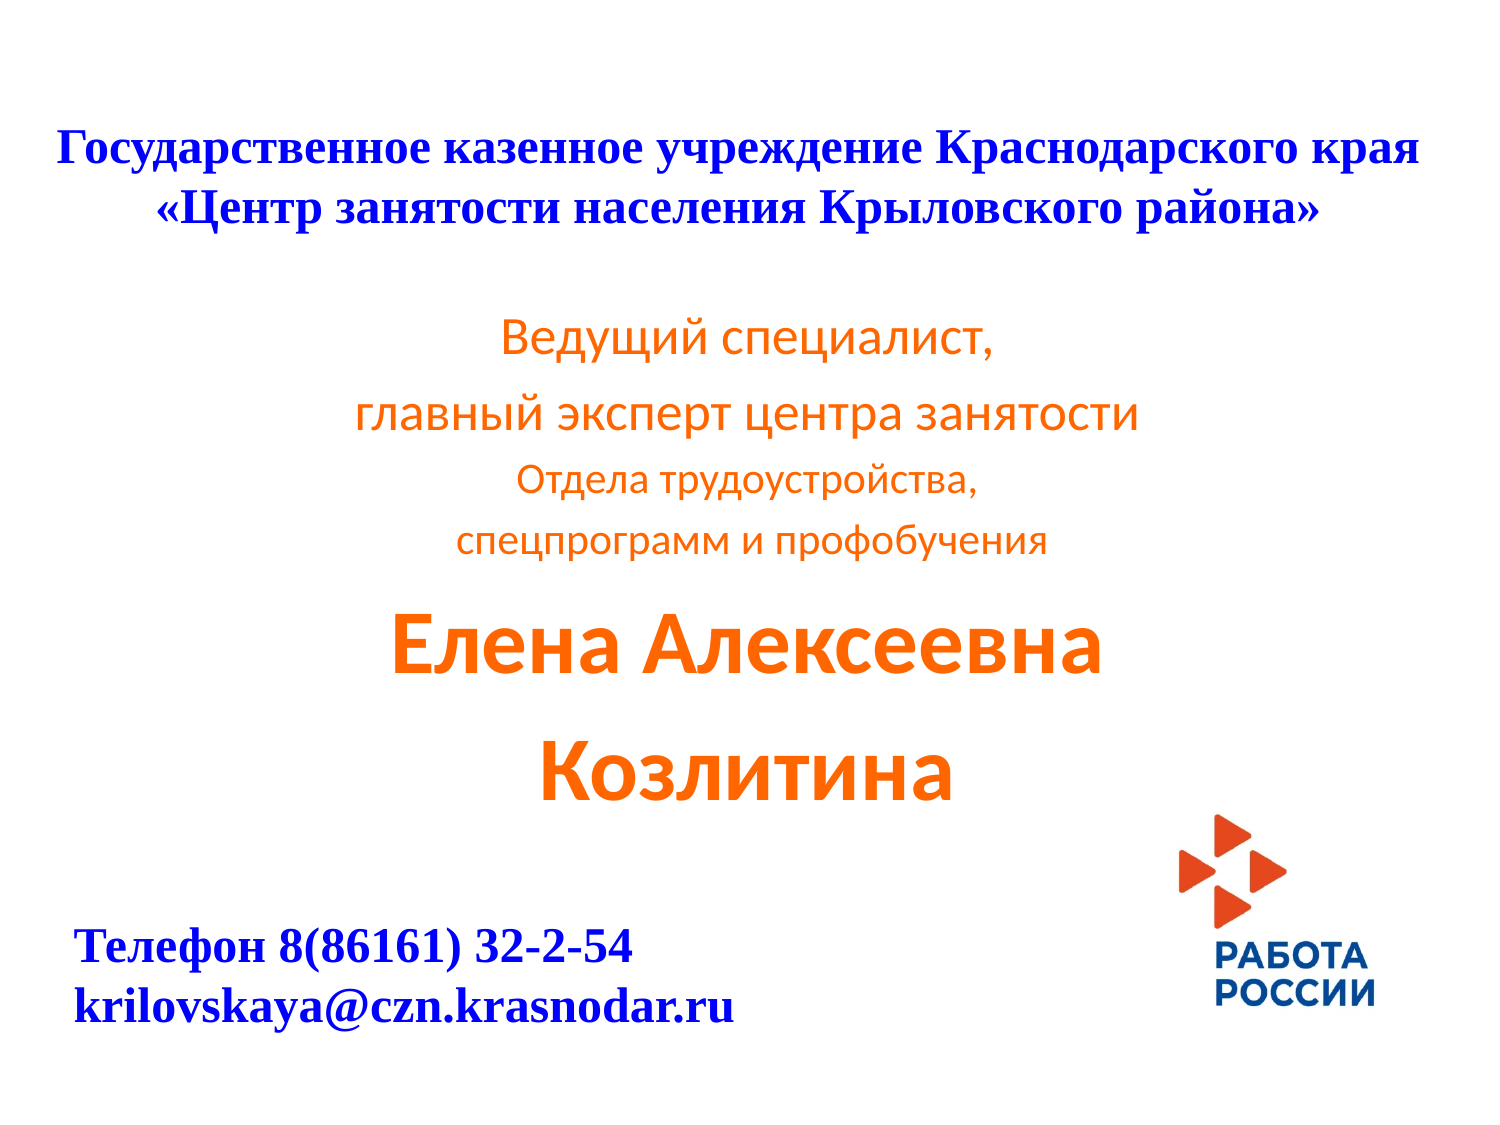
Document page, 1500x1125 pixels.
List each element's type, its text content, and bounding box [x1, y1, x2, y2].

subtitle Ведущий специалист, главный эксперт центра занятости Отдела трудоустройства, спецпрограмм и профобучения Елена Алексеевна Козлитина [222, 292, 1273, 832]
title Государственное казенное учреждение Краснодарского края «Центр занятости населения Крыловского района» [23, 70, 1454, 277]
picture [1171, 808, 1385, 1018]
text_box Телефон 8(86161) 32-2-54 krilovskaya@czn.krasnodar.ru [58, 890, 796, 1055]
